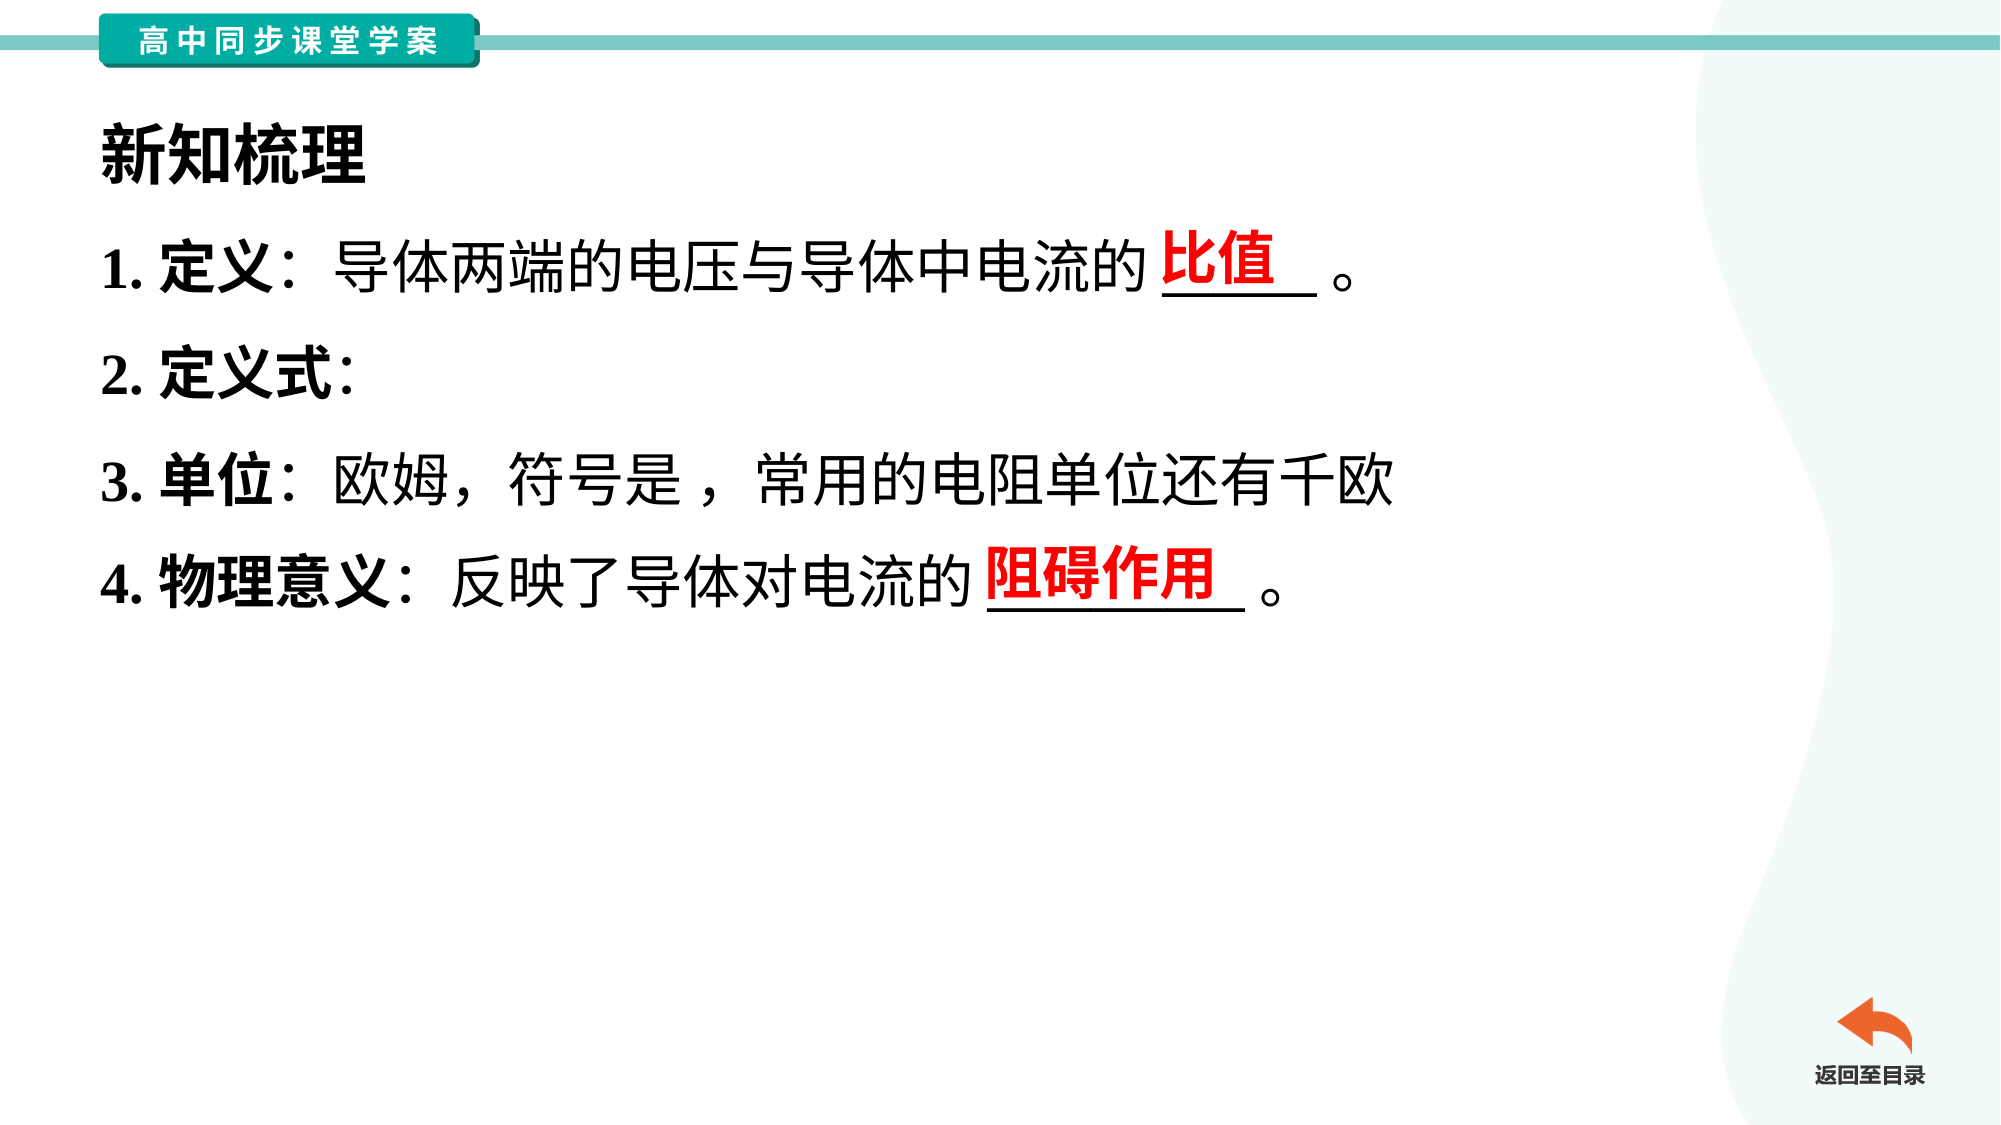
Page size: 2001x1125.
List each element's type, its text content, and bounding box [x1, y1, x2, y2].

text_box 阻碍作用 [962, 504, 1240, 595]
text_box 新知梳理 [100, 76, 1899, 254]
text_box 比值 [1137, 188, 1298, 280]
picture [0, 0, 2000, 1125]
